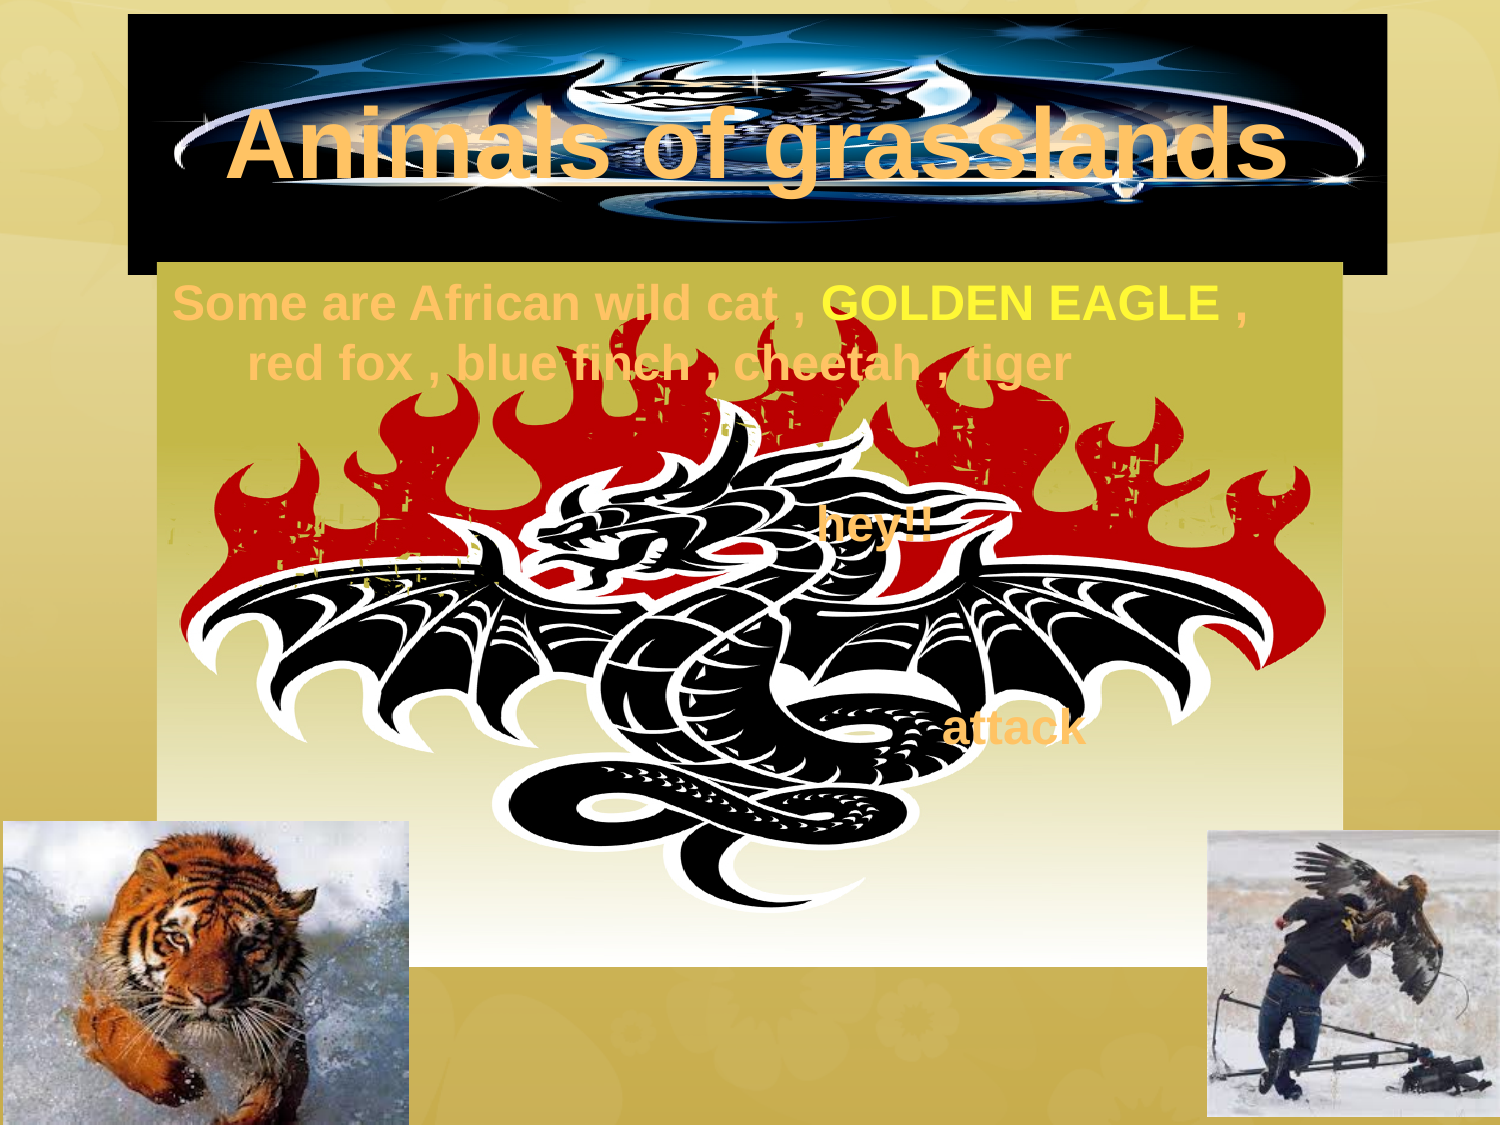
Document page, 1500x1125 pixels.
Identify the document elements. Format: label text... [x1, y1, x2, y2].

list Some are African wild cat , golden eagle , red fox , blue finch , cheetah , tiger hey!! attack [156, 262, 1344, 967]
picture [0, 0, 1500, 1125]
title Animals of grasslands [127, 14, 1388, 275]
